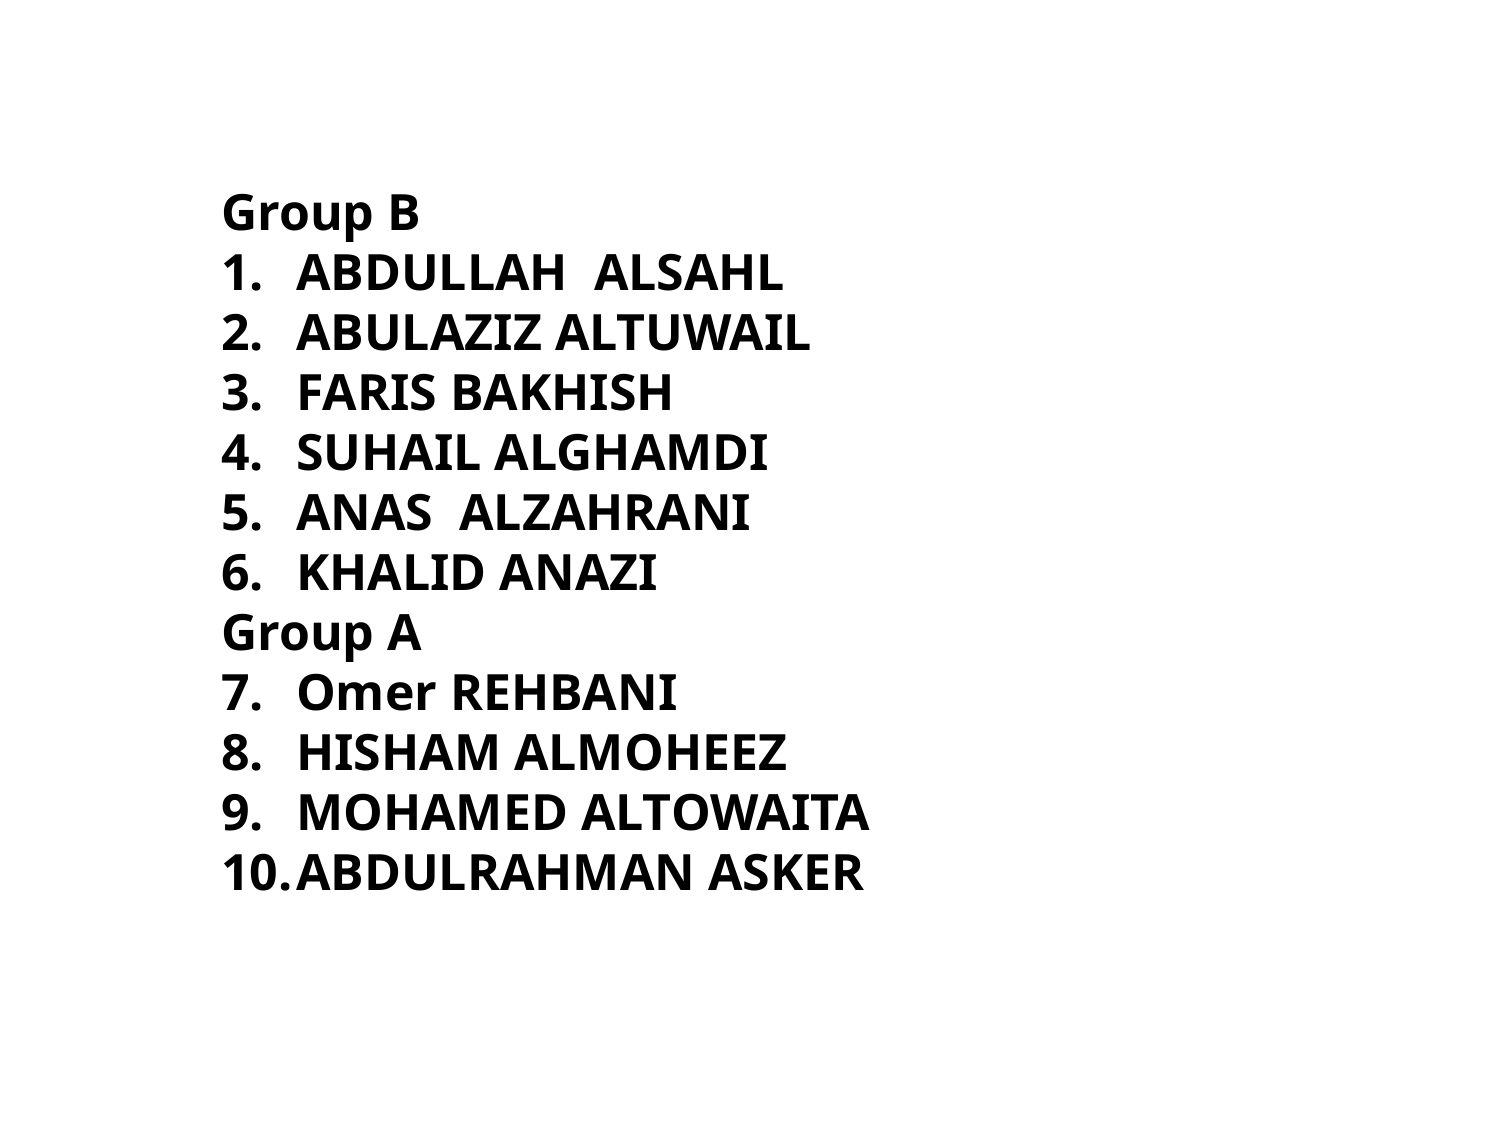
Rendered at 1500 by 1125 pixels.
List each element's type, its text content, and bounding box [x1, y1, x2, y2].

text_box Group B ABDULLAH ALSAHL ABULAZIZ ALTUWAIL FARIS BAKHISH SUHAIL ALGHAMDI ANAS ALZAHRANI KHALID ANAZI Group A Omer REHBANI HISHAM ALMOHEEZ MOHAMED ALTOWAITA ABDULRAHMAN ASKER [206, 172, 1270, 968]
